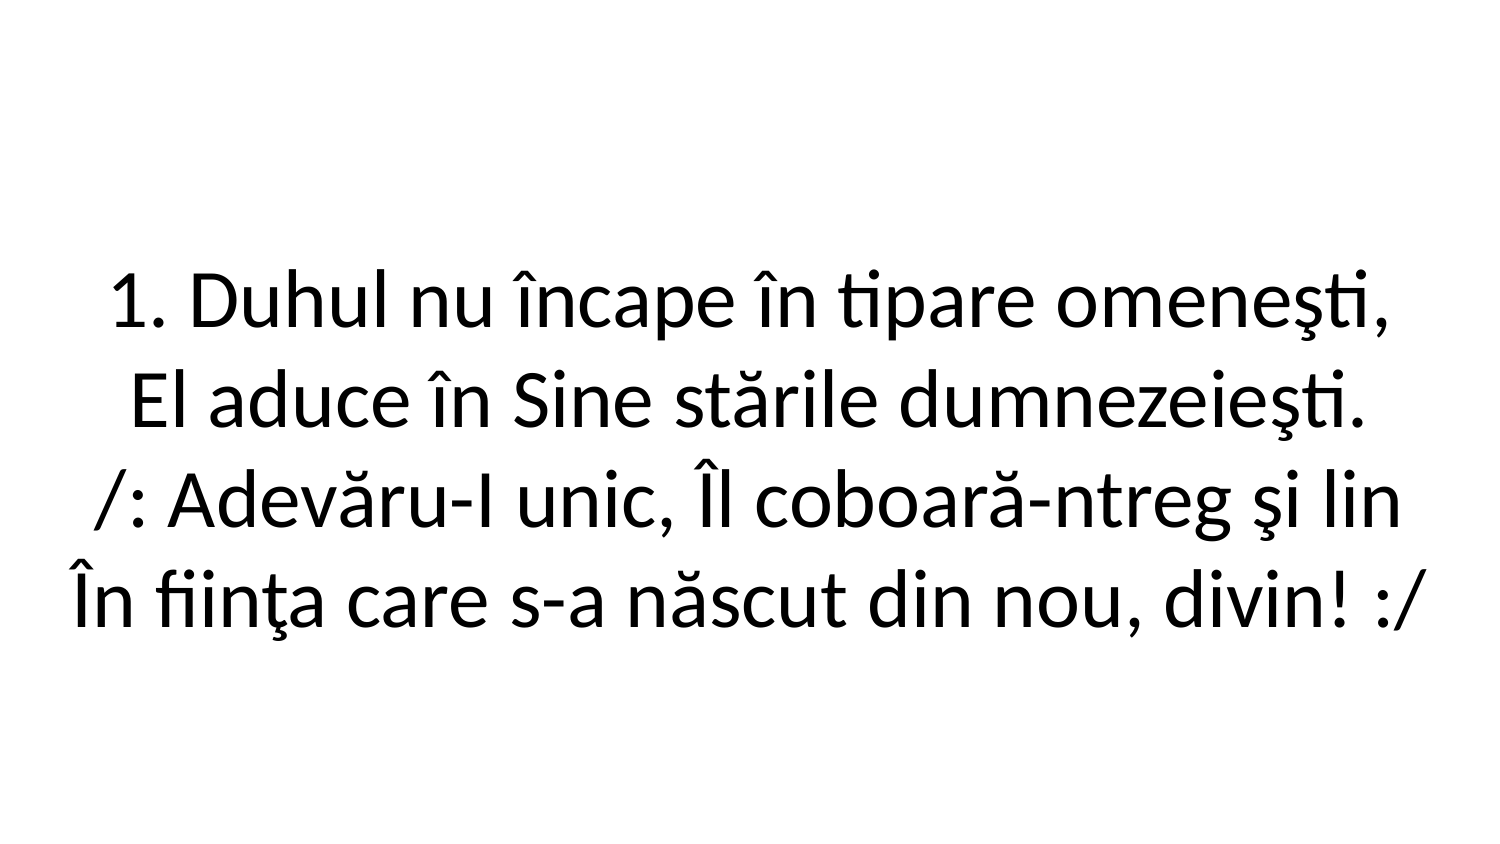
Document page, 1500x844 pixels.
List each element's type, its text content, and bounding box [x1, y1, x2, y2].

text_box 1. Duhul nu încape în tipare omeneşti, El aduce în Sine stările dumnezeieşti. /: Adevăru-I unic, Îl coboară-ntreg şi lin În fiinţa care s-a născut din nou, divin! :/ [57, 192, 1443, 652]
